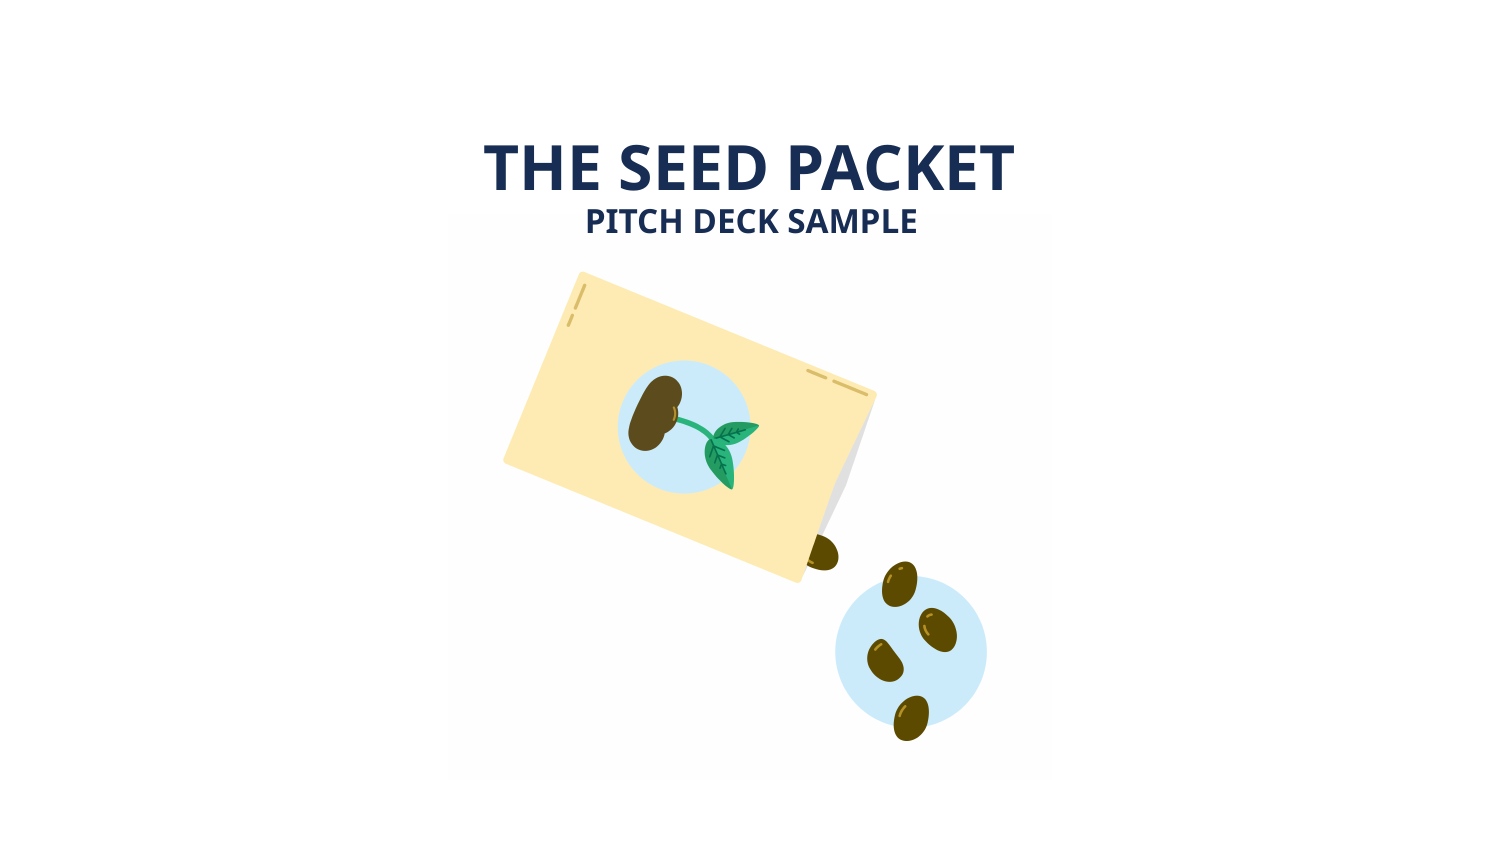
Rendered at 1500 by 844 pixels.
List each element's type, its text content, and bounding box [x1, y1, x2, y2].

text_box PITCH DECK SAMPLE [380, 184, 1120, 252]
picture [448, 214, 1052, 780]
text_box THE SEED PACKET [265, 113, 1235, 185]
